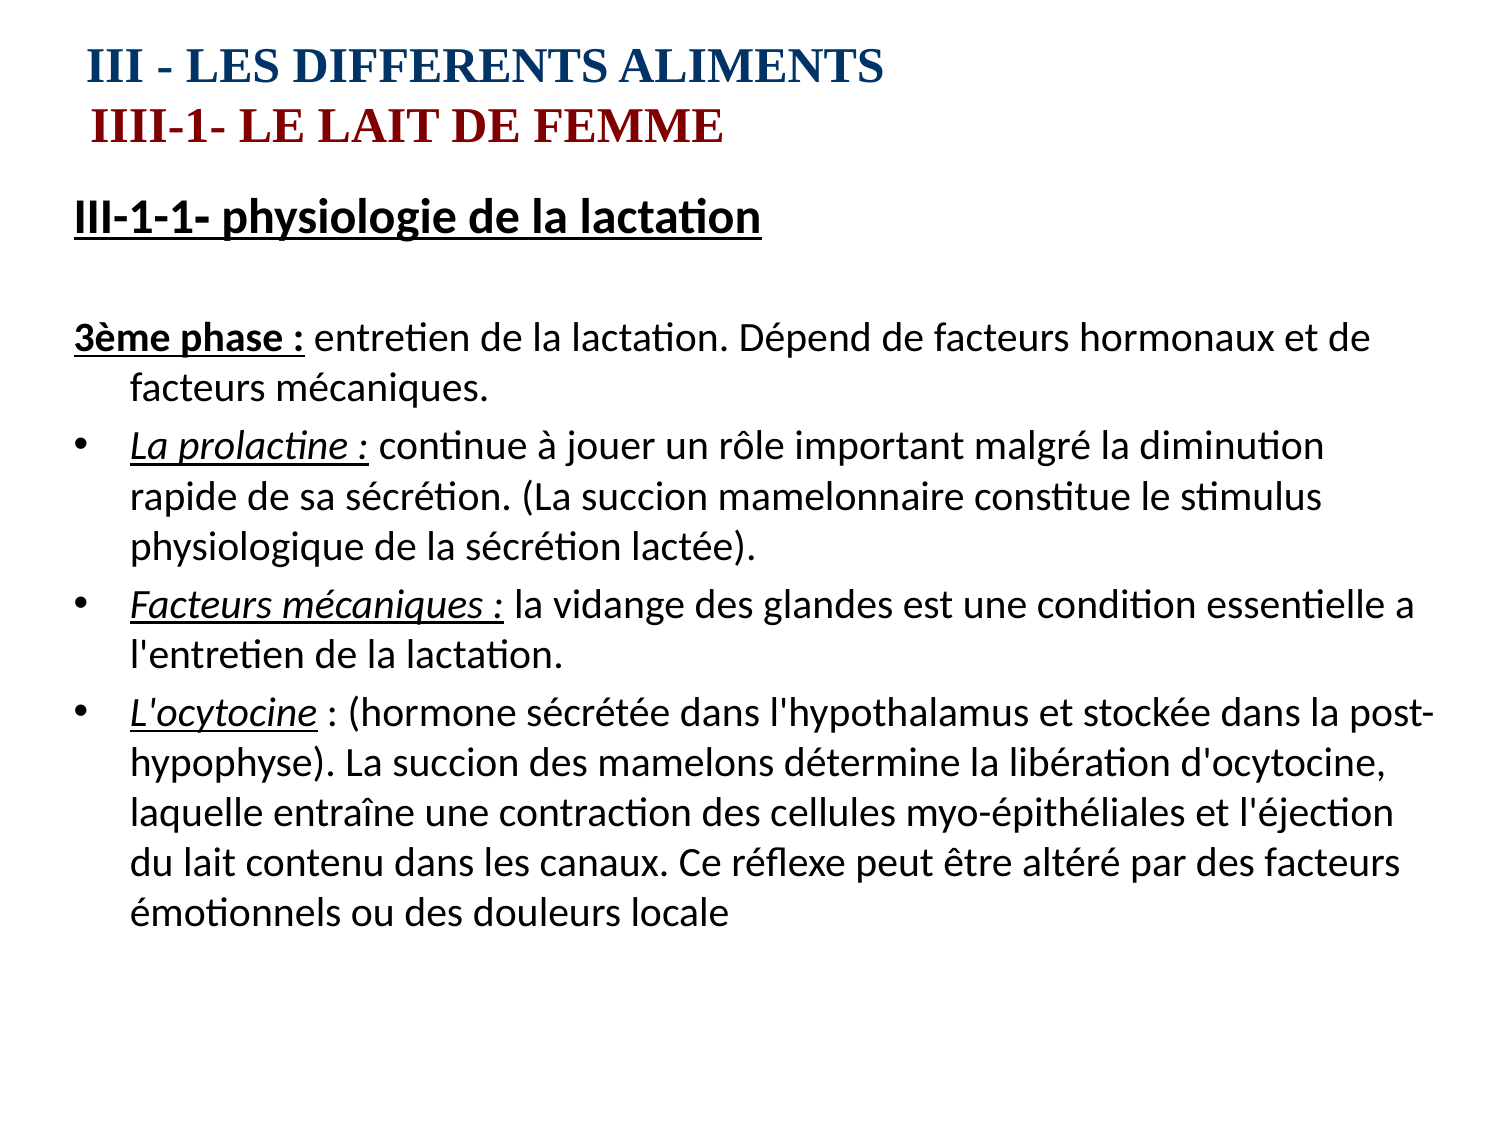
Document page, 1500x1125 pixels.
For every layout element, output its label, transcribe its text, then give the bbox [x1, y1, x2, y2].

list III-1-1‑ physiologie de la lactation 3ème phase : entretien de la lactation. Dépend de facteurs hormonaux et de facteurs mécaniques. La prolactine : continue à jouer un rôle important malgré la diminution rapide de sa sécrétion. (La succion mamelonnaire constitue le stimulus physiologique de la sécrétion lactée). Facteurs mécaniques : la vidange des glandes est une condition essentielle a l'entretien de la lactation. L'ocytocine : (hormone sécrétée dans l'hypothalamus et stockée dans la post-hypophyse). La succion des mamelons détermine la libération d'ocytocine, laquelle entraîne une contraction des cellules myo-épithéliales et l'éjection du lait contenu dans les canaux. Ce réflexe peut être altéré par des facteurs émotionnels ou des douleurs locale [58, 175, 1454, 1044]
title III ‑ LES DIFFERENTS ALIMENTS IIII-1‑ LE LAIT DE FEMME [0, 58, 1351, 247]
